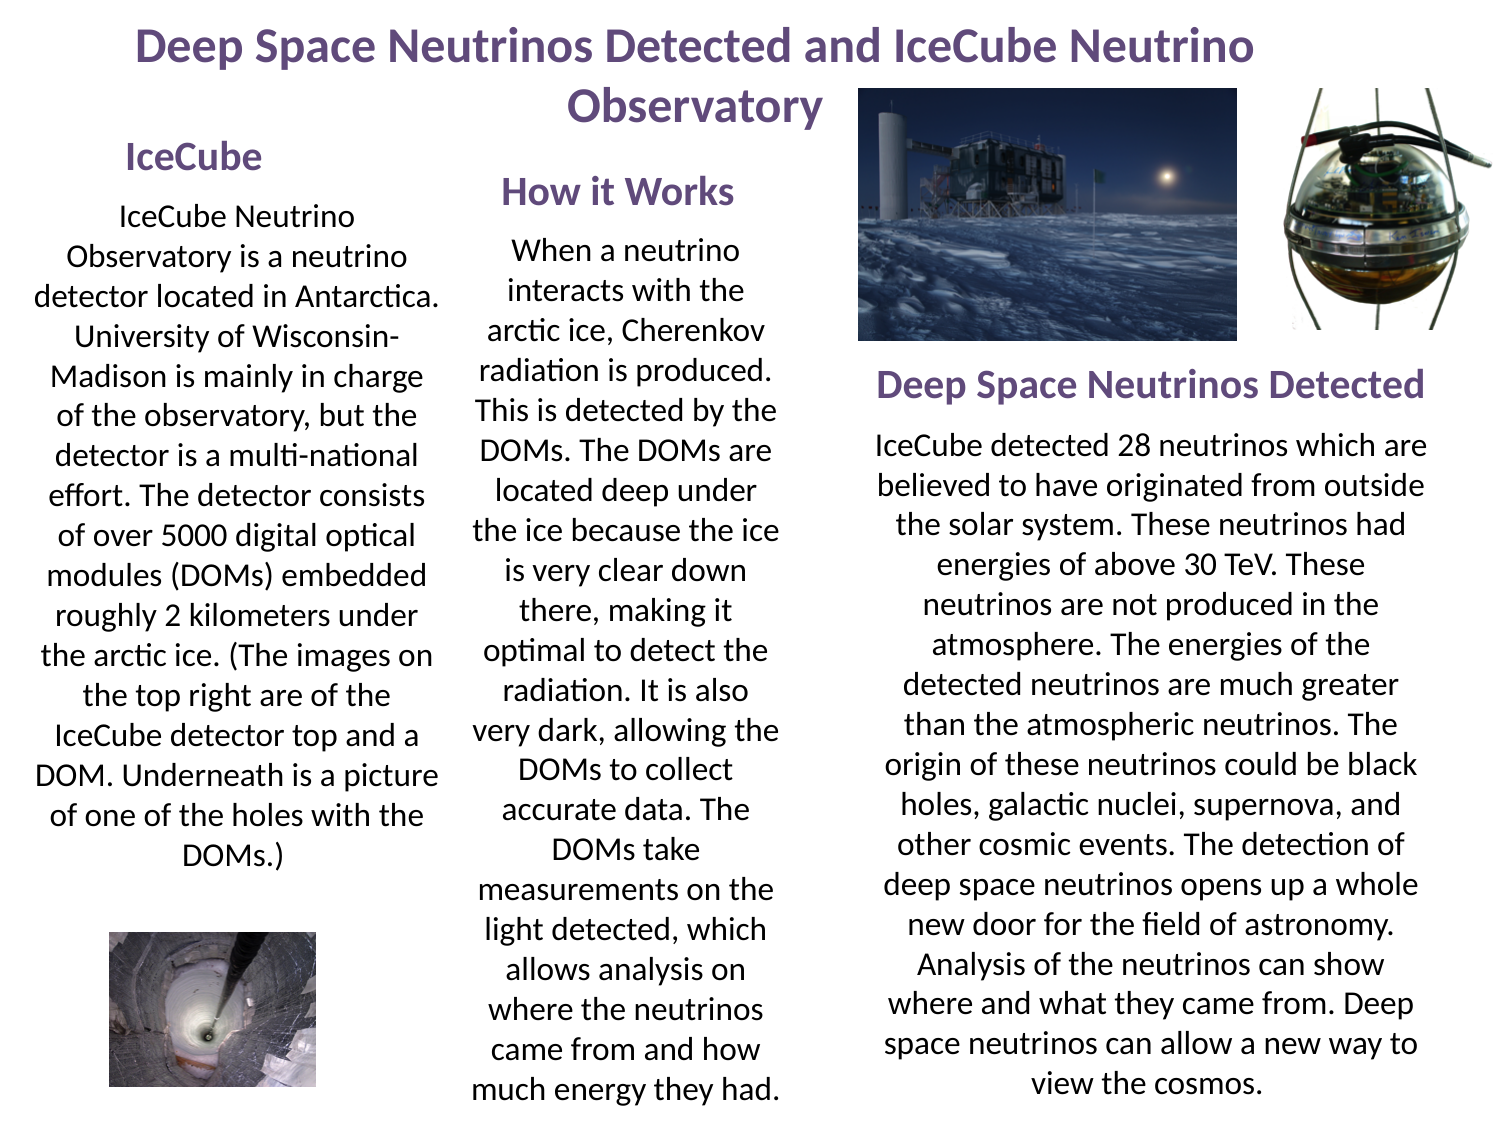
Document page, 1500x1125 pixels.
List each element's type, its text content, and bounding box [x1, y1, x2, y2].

picture [1256, 88, 1500, 330]
text_box IceCube Neutrino Observatory is a neutrino detector located in Antarctica. University of Wisconsin-Madison is mainly in charge of the observatory, but the detector is a multi-national effort. The detector consists of over 5000 digital optical modules (DOMs) embedded roughly 2 kilometers under the arctic ice. (The images on the top right are of the IceCube detector top and a DOM. Underneath is a picture of one of the holes with the DOMs.) [18, 186, 456, 925]
text_box How it Works [486, 156, 750, 221]
text_box When a neutrino interacts with the arctic ice, Cherenkov radiation is produced. This is detected by the DOMs. The DOMs are located deep under the ice because the ice is very clear down there, making it optimal to detect the radiation. It is also very dark, allowing the DOMs to collect accurate data. The DOMs take measurements on the light detected, which allows analysis on where the neutrinos came from and how much energy they had. [455, 221, 797, 1115]
text_box Deep Space Neutrinos Detected [861, 349, 1442, 415]
picture [858, 88, 1237, 341]
text_box IceCube detected 28 neutrinos which are believed to have originated from outside the solar system. These neutrinos had energies of above 30 TeV. These neutrinos are not produced in the atmosphere. The energies of the detected neutrinos are much greater than the atmospheric neutrinos. The origin of these neutrinos could be black holes, galactic nuclei, supernova, and other cosmic events. The detection of deep space neutrinos opens up a whole new door for the field of astronomy. Analysis of the neutrinos can show where and what they came from. Deep space neutrinos can allow a new way to view the cosmos. [858, 415, 1444, 1109]
title Deep Space Neutrinos Detected and IceCube Neutrino Observatory [109, 39, 1282, 105]
text_box IceCube [110, 121, 278, 186]
picture [109, 932, 317, 1088]
